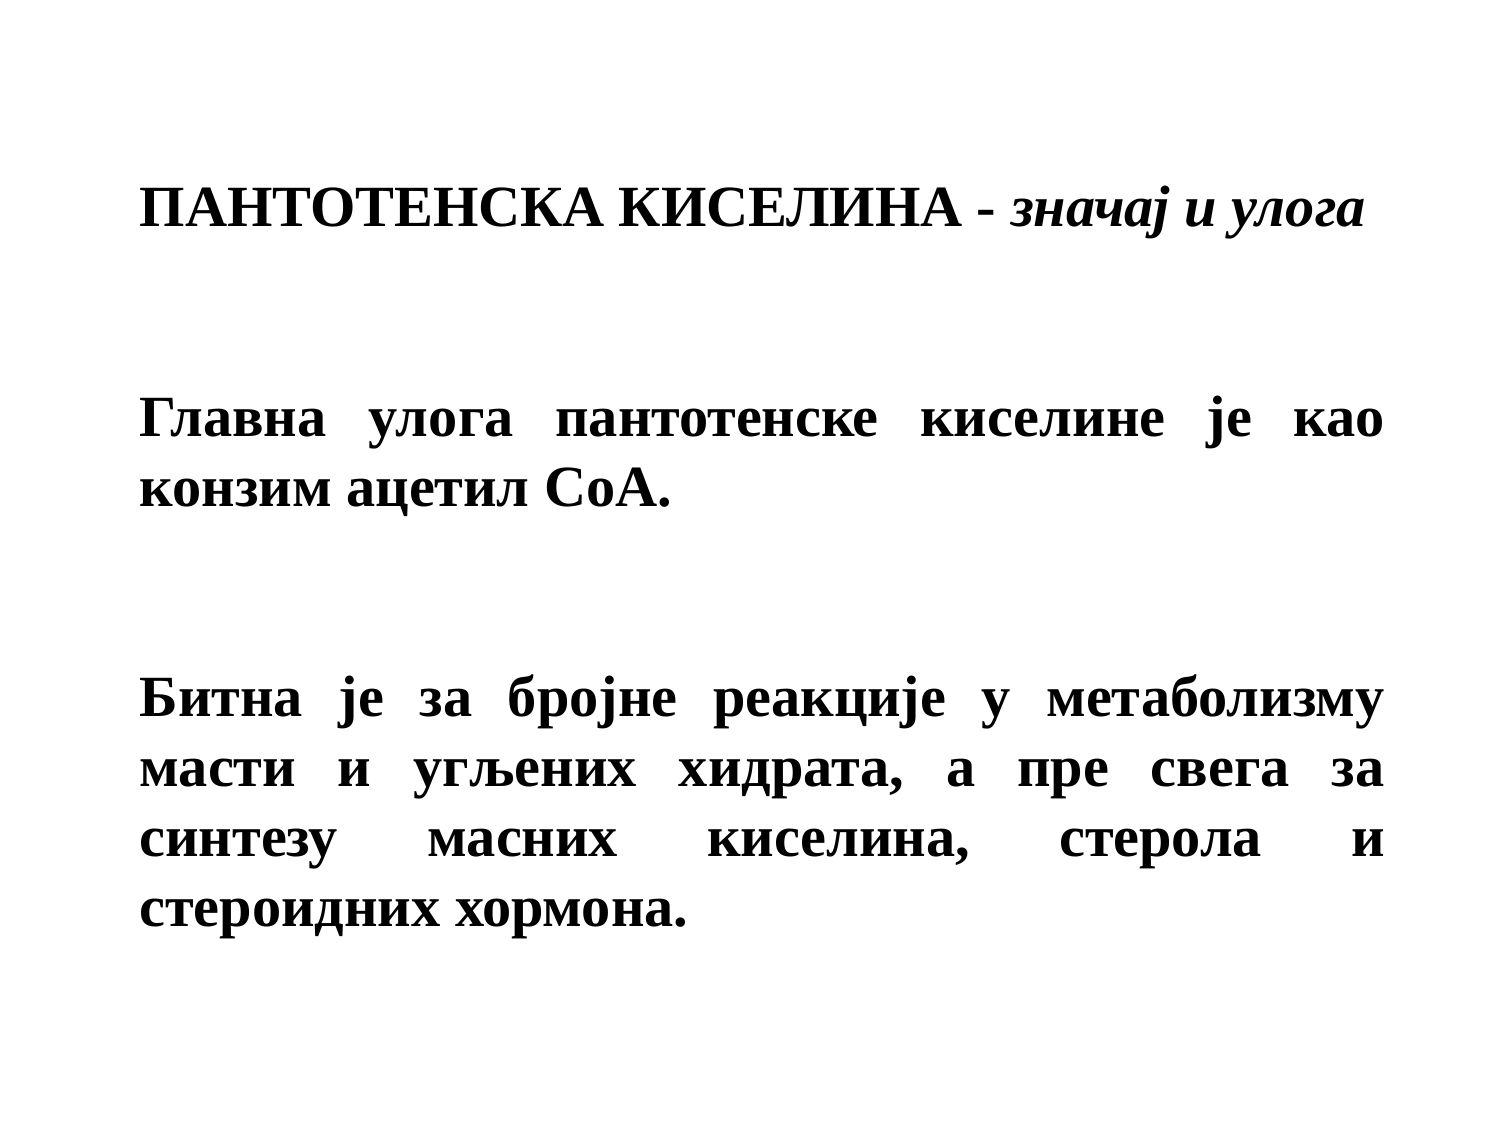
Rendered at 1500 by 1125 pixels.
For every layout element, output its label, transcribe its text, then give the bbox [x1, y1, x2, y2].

text_box ПАНТОТЕНСКА КИСЕЛИНА - значај и улога Главна улога пантотенске киселине је као конзим ацетил CoA. Битна је за бројне реакције у метаболизму масти и угљених хидрата, а пре свега за синтезу масних киселина, стерола и стероидних хормона. [124, 160, 1400, 1016]
